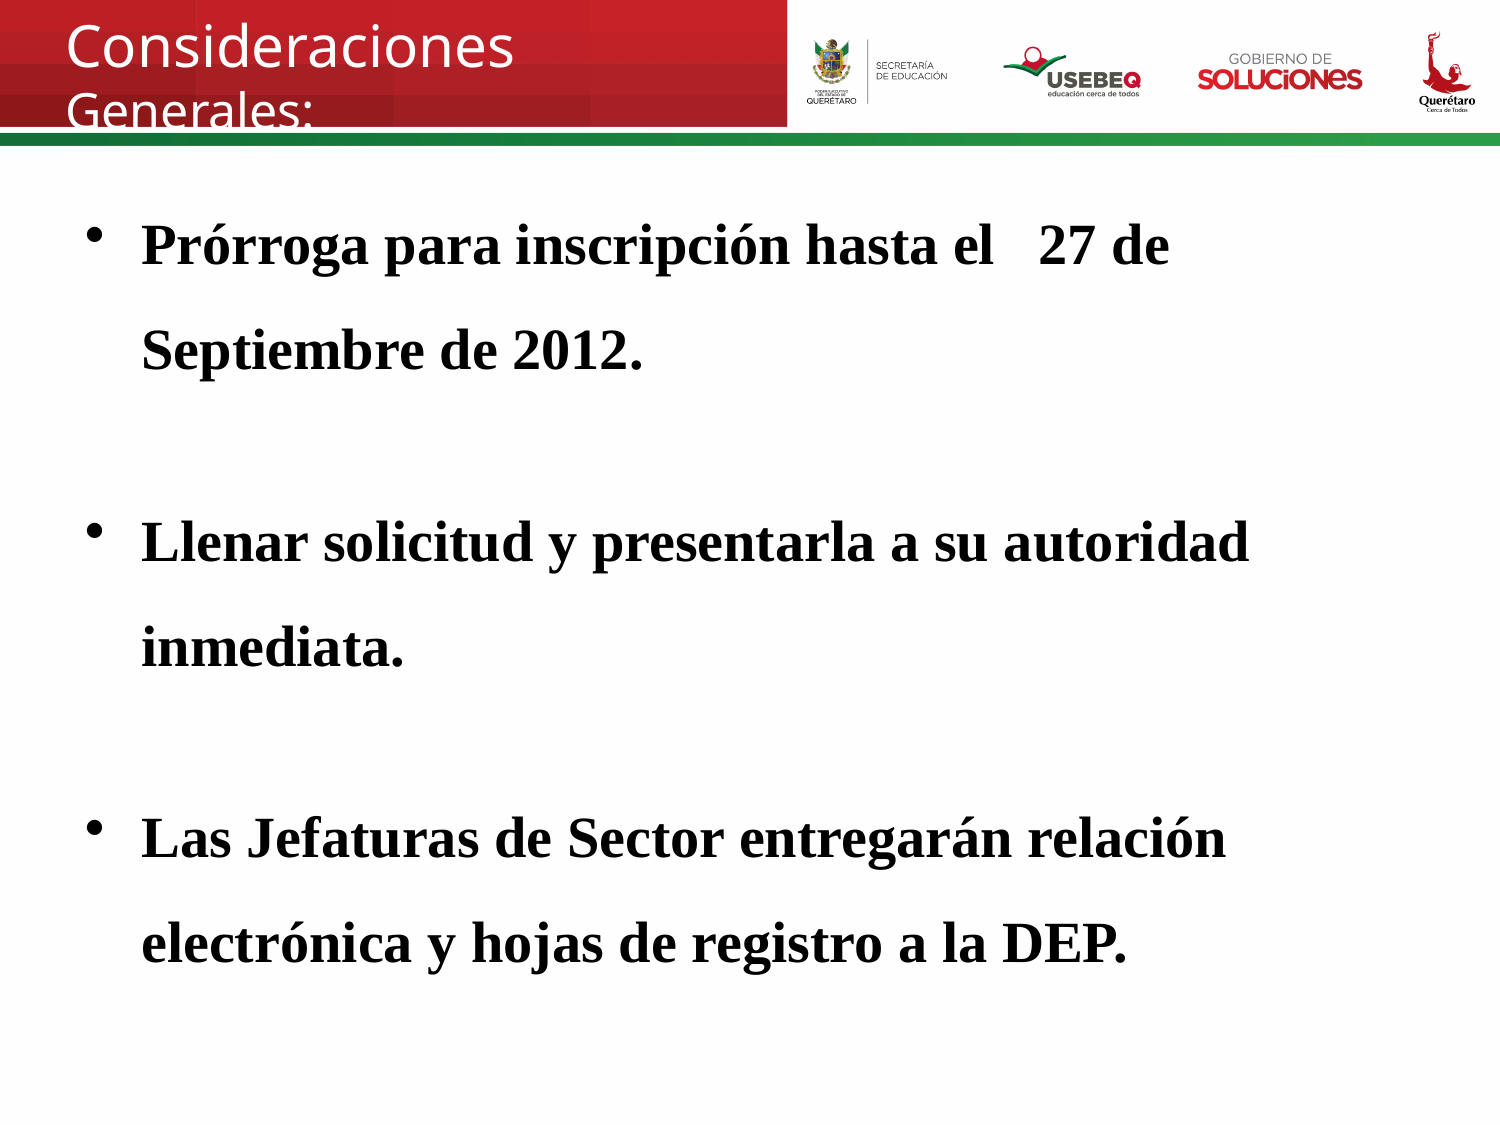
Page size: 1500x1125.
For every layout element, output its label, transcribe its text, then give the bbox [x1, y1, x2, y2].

text_box Consideraciones Generales: [50, 2, 953, 147]
text_box Prórroga para inscripción hasta el 27 de Septiembre de 2012. Llenar solicitud y presentarla a su autoridad inmediata. Las Jefaturas de Sector entregarán relación electrónica y hojas de registro a la DEP. [70, 163, 1459, 861]
picture [0, 0, 1500, 1125]
